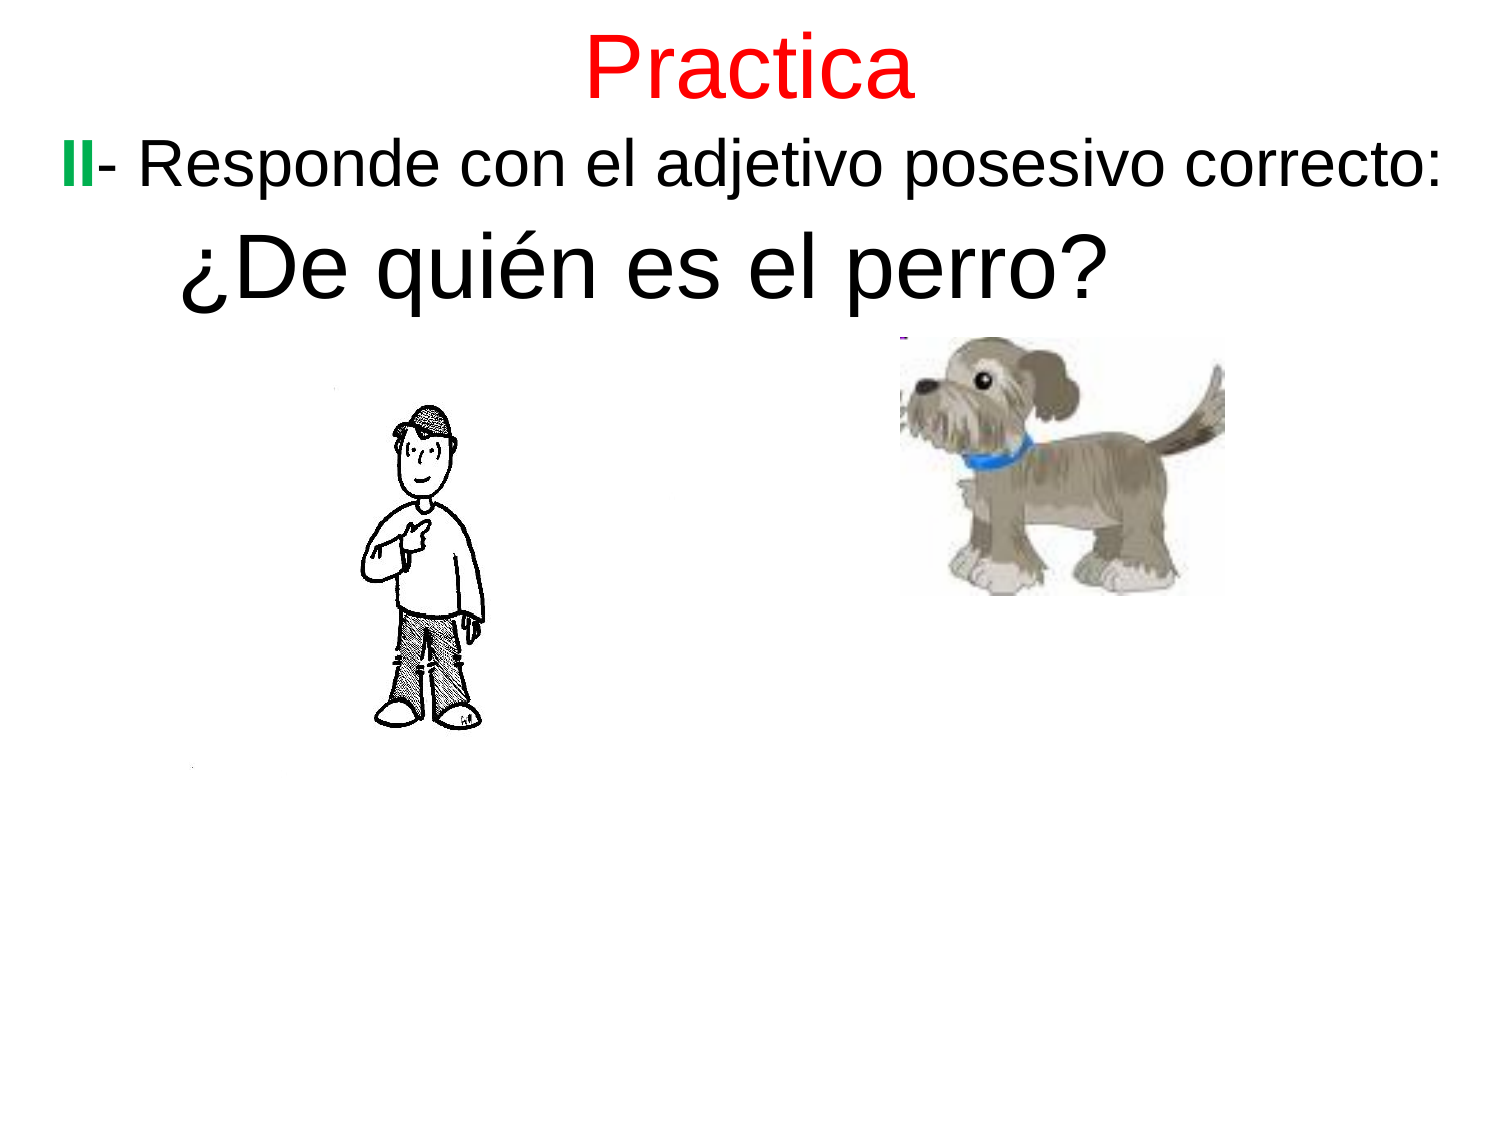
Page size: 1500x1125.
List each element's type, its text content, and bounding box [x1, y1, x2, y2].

text_box ¿De quién es el perro? [162, 208, 1375, 325]
picture [899, 337, 1226, 596]
text_box II- Responde con el adjetivo posesivo correcto: [45, 112, 1461, 208]
text_box Practica [74, 0, 1425, 112]
picture [162, 312, 688, 788]
